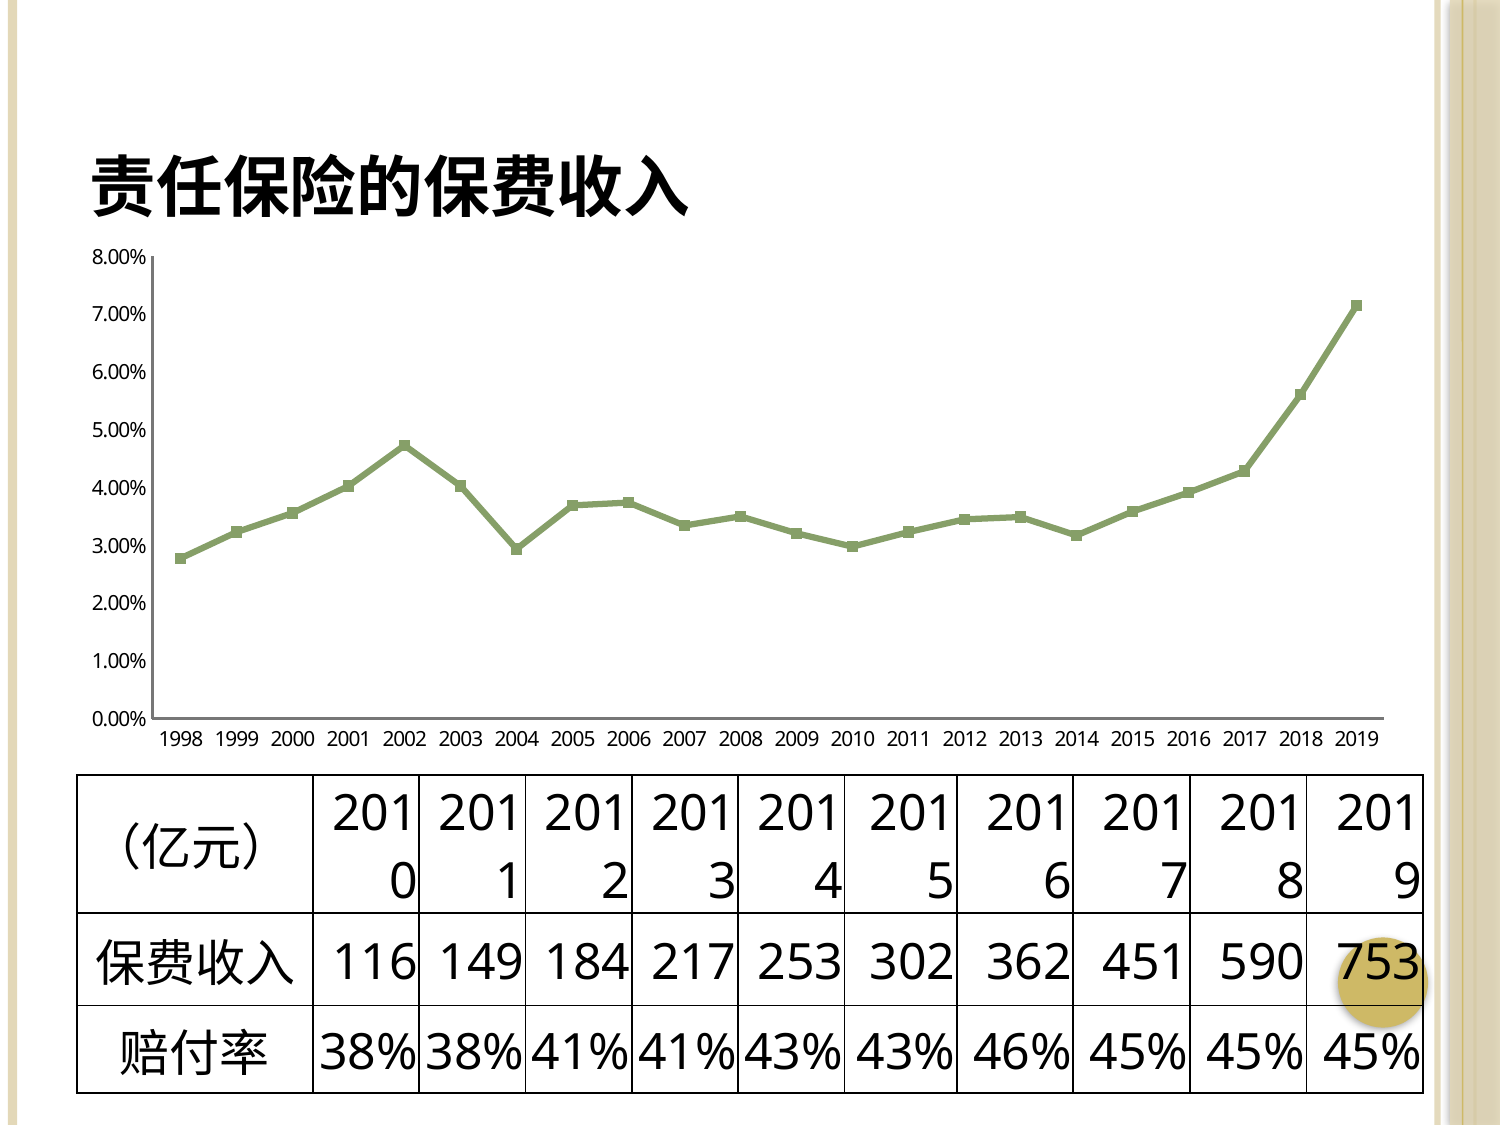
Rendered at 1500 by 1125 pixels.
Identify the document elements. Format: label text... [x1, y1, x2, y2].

table_header 2011 [420, 776, 525, 912]
table_cell 38% [420, 1006, 525, 1092]
table_cell 302 [845, 914, 956, 1005]
table_header 2014 [739, 776, 844, 912]
table_cell 赔付率 [78, 1006, 312, 1092]
table_cell 43% [845, 1006, 956, 1092]
table_header 2018 [1191, 776, 1306, 912]
title 责任保险的保费收入 [75, 45, 1300, 228]
table_cell 253 [739, 914, 844, 1005]
table_header 2013 [633, 776, 737, 912]
table_header 2016 [958, 776, 1072, 912]
table_header 2010 [314, 776, 418, 912]
table_cell 43% [739, 1006, 844, 1092]
table_cell 保费收入 [78, 914, 312, 1005]
table_header （亿元） [78, 776, 312, 912]
table_cell 217 [633, 914, 737, 1005]
table_cell 38% [314, 1006, 418, 1092]
table_cell 184 [526, 914, 631, 1005]
table_cell 362 [958, 914, 1072, 1005]
table_cell 590 [1191, 914, 1306, 1005]
table_cell 149 [420, 914, 525, 1005]
table_cell 116 [314, 914, 418, 1005]
table_header 2017 [1074, 776, 1189, 912]
table_cell 41% [526, 1006, 631, 1092]
table_cell 45% [1307, 1006, 1422, 1092]
table_cell 45% [1191, 1006, 1306, 1092]
table_header 2012 [526, 776, 631, 912]
table_cell 45% [1074, 1006, 1189, 1092]
table_cell 46% [958, 1006, 1072, 1092]
table_cell 753 [1307, 914, 1422, 1005]
table_cell 451 [1074, 914, 1189, 1005]
table_header 2015 [845, 776, 956, 912]
chart [64, 231, 1413, 764]
table_header 2019 [1307, 776, 1422, 912]
table_cell 41% [633, 1006, 737, 1092]
